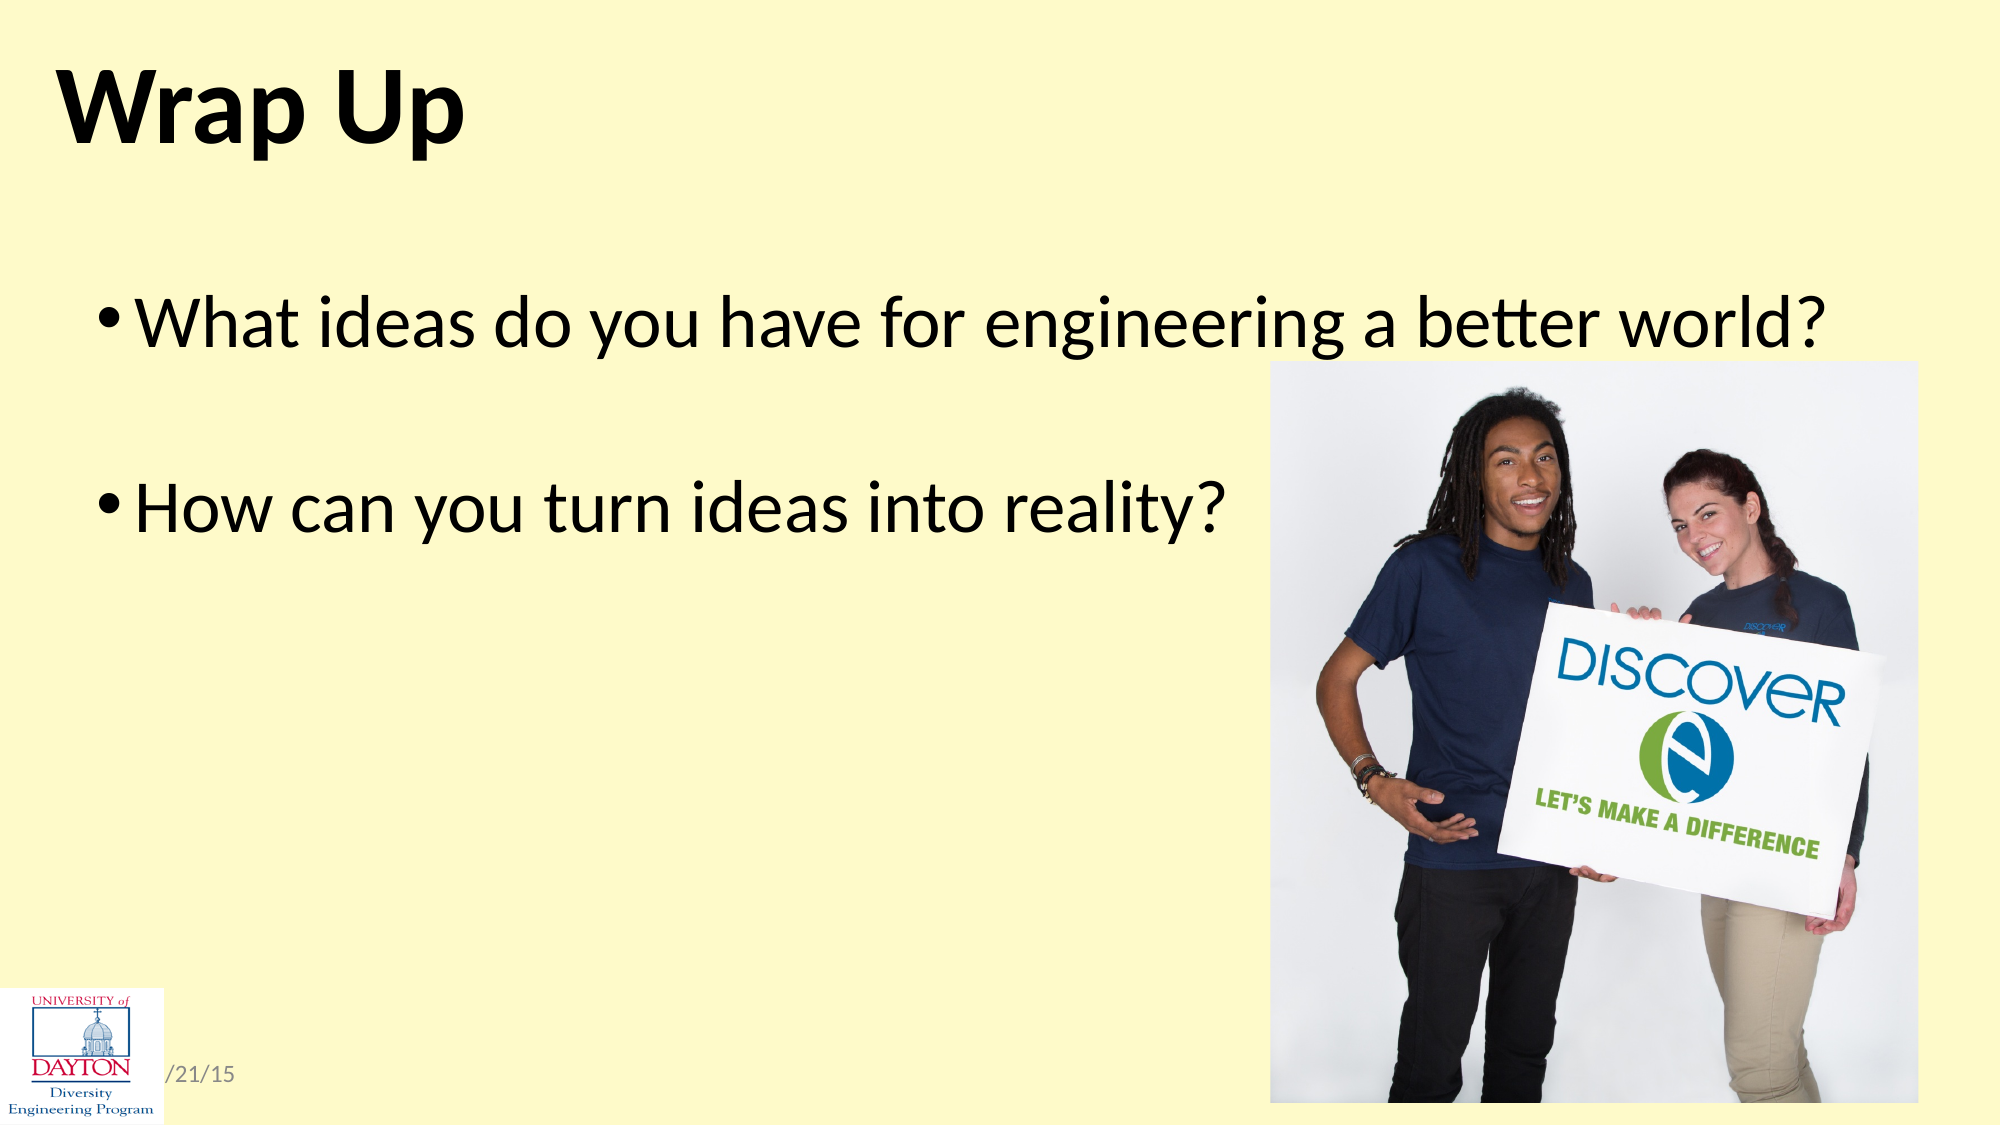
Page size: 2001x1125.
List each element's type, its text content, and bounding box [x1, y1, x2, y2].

picture [0, 988, 165, 1125]
picture [1270, 361, 1919, 1104]
list What ideas do you have for engineering a better world? How can you turn ideas into reality? [81, 191, 1875, 550]
title Wrap Up [40, 21, 1766, 194]
